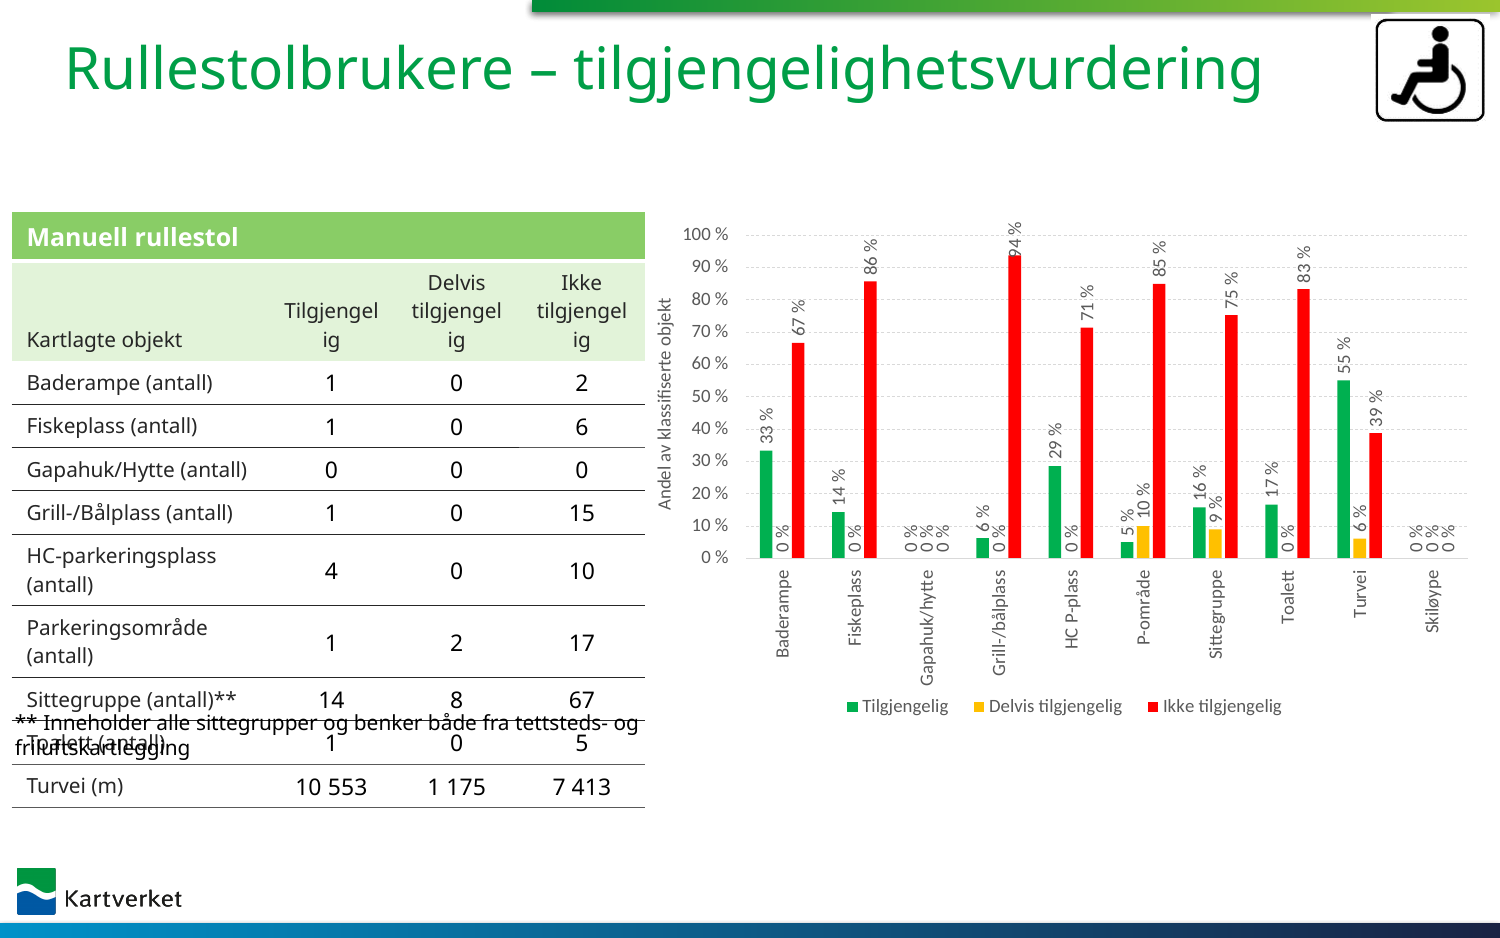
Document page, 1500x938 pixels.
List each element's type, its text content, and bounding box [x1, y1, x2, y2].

table_cell 1 [269, 361, 394, 404]
table_cell 15 [519, 491, 638, 534]
table_cell 0 [269, 448, 394, 490]
table_cell HC-parkeringsplass (antall) [12, 535, 269, 605]
table_cell 67 [519, 678, 638, 702]
table_header Manuell rullestol [12, 212, 645, 259]
table_cell Kartlagte objekt [12, 263, 269, 361]
table_cell 0 [394, 405, 519, 447]
table_cell 1 [269, 491, 394, 534]
table_cell 1 [269, 606, 394, 677]
table_cell 10 553 [269, 768, 394, 807]
table_cell 8 [394, 678, 519, 702]
table_cell Fiskeplass (antall) [12, 405, 269, 447]
picture [1371, 13, 1491, 127]
table_cell 0 [394, 448, 519, 490]
table_cell 1 175 [394, 768, 519, 807]
table_cell 0 [394, 491, 519, 534]
table_cell 0 [394, 361, 519, 404]
table_cell 14 [269, 678, 394, 702]
table_cell Delvis tilgjengelig [394, 263, 519, 361]
picture [643, 218, 1480, 728]
table_cell Turvei (m) [12, 768, 269, 807]
table_cell Tilgjengelig [269, 263, 394, 361]
table_cell Parkeringsområde (antall) [12, 606, 269, 677]
table_cell Baderampe (antall) [12, 361, 269, 404]
table_cell 7 413 [519, 768, 645, 807]
table_cell 6 [519, 405, 638, 447]
table_cell 4 [269, 535, 394, 605]
table_cell 0 [394, 535, 519, 605]
table_cell 2 [394, 606, 519, 677]
table_cell 10 [519, 535, 638, 605]
table_cell 17 [519, 606, 638, 677]
table_cell Ikke tilgjengelig [519, 263, 638, 361]
table_cell 2 [519, 361, 638, 404]
table_cell Sittegruppe (antall)** [12, 678, 269, 702]
text_box ** Inneholder alle sittegrupper og benker både fra tettsteds- og friluftskartlegging [0, 702, 745, 768]
table_cell Gapahuk/Hytte (antall) [12, 448, 269, 490]
table_cell Grill-/Bålplass (antall) [12, 491, 269, 534]
table_cell 1 [269, 405, 394, 447]
text_box Rullestolbrukere – tilgjengelighetsvurdering [49, 12, 1372, 109]
table_cell 0 [519, 448, 638, 490]
